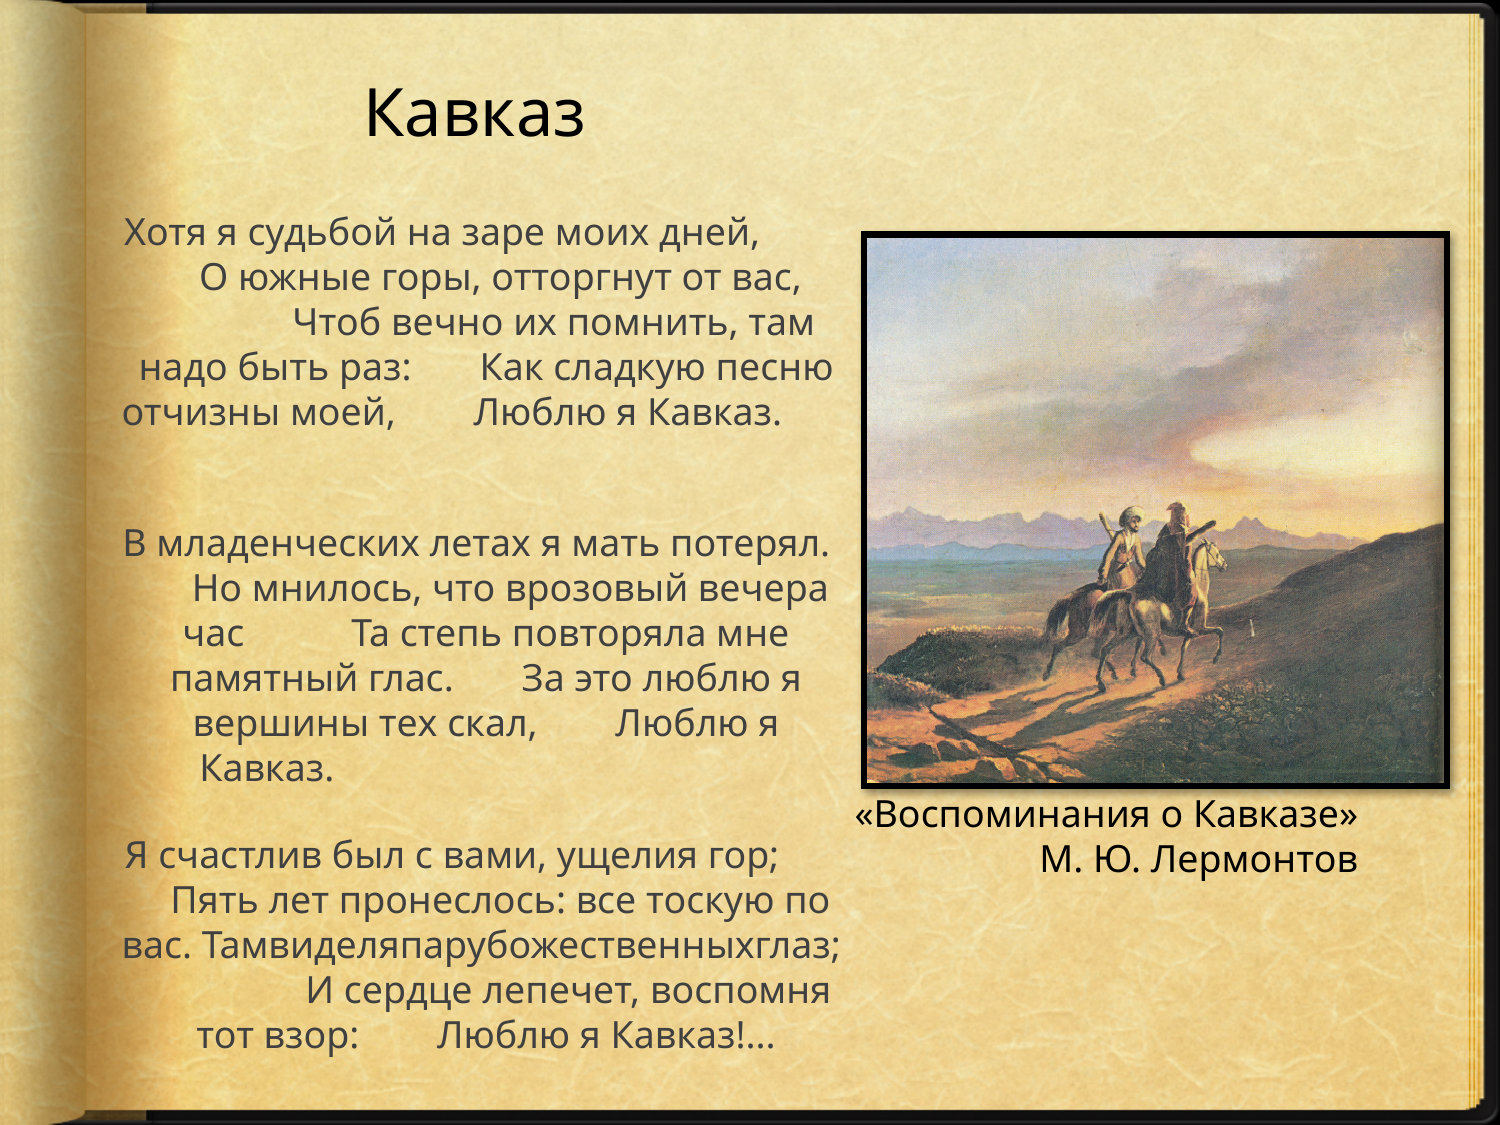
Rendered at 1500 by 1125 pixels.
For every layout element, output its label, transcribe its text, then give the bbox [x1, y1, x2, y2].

picture [0, 0, 1500, 1125]
text_box Кавказ [200, 62, 750, 158]
list Хотя я судьбой на заре моих дней, О южные горы, отторгнут от вас, Чтоб вечно их помнить, там надо быть раз: Как сладкую песню отчизны моей, Люблю я Кавказ. В младенческих летах я мать потерял. Но мнилось, что врозовый вечера час Та степь повторяла мне памятный глас. За это люблю я вершины тех скал, Люблю я Кавказ. Я счастлив был с вами, ущелия гор; Пять лет пронеслось: все тоскую по вас. Тамвиделяпарубожественныхглаз; И сердце лепечет, воспомня тот взор: Люблю я Кавказ!... [105, 200, 868, 1063]
text_box «Воспоминания о Кавказе» М. Ю. Лермонтов [837, 783, 1444, 888]
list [866, 236, 1445, 784]
